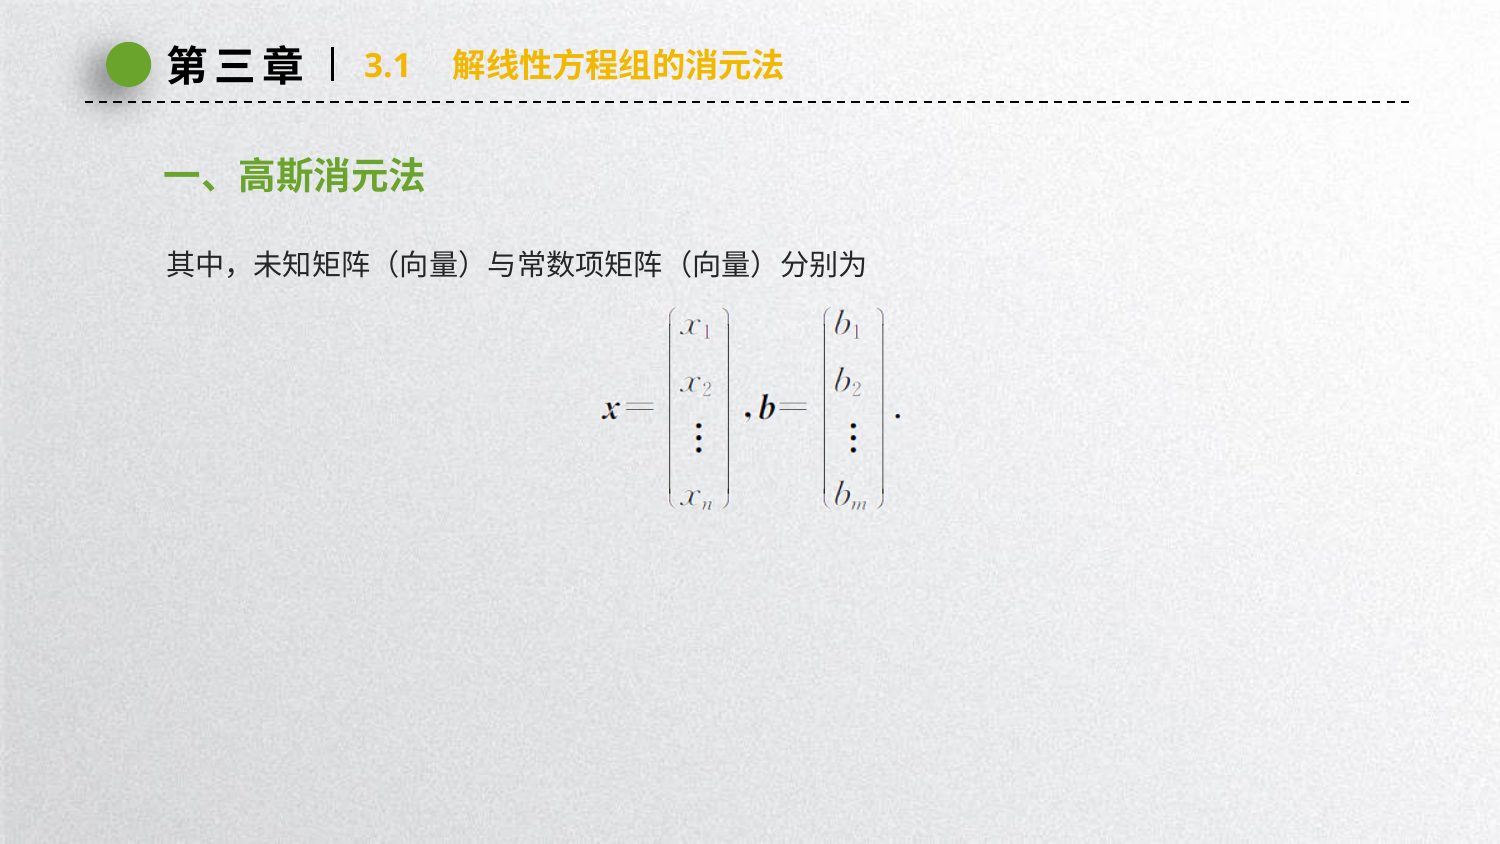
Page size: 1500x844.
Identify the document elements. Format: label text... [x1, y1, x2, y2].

text_box 一、高斯消元法 [148, 144, 1360, 205]
text_box 第三章 [152, 32, 320, 97]
text_box 3.1 解线性方程组的消元法 [349, 37, 801, 92]
picture [0, 0, 1500, 844]
text_box 其中，未知矩阵（向量）与常数项矩阵（向量）分别为 [151, 220, 1362, 289]
text_box [104, 39, 152, 90]
